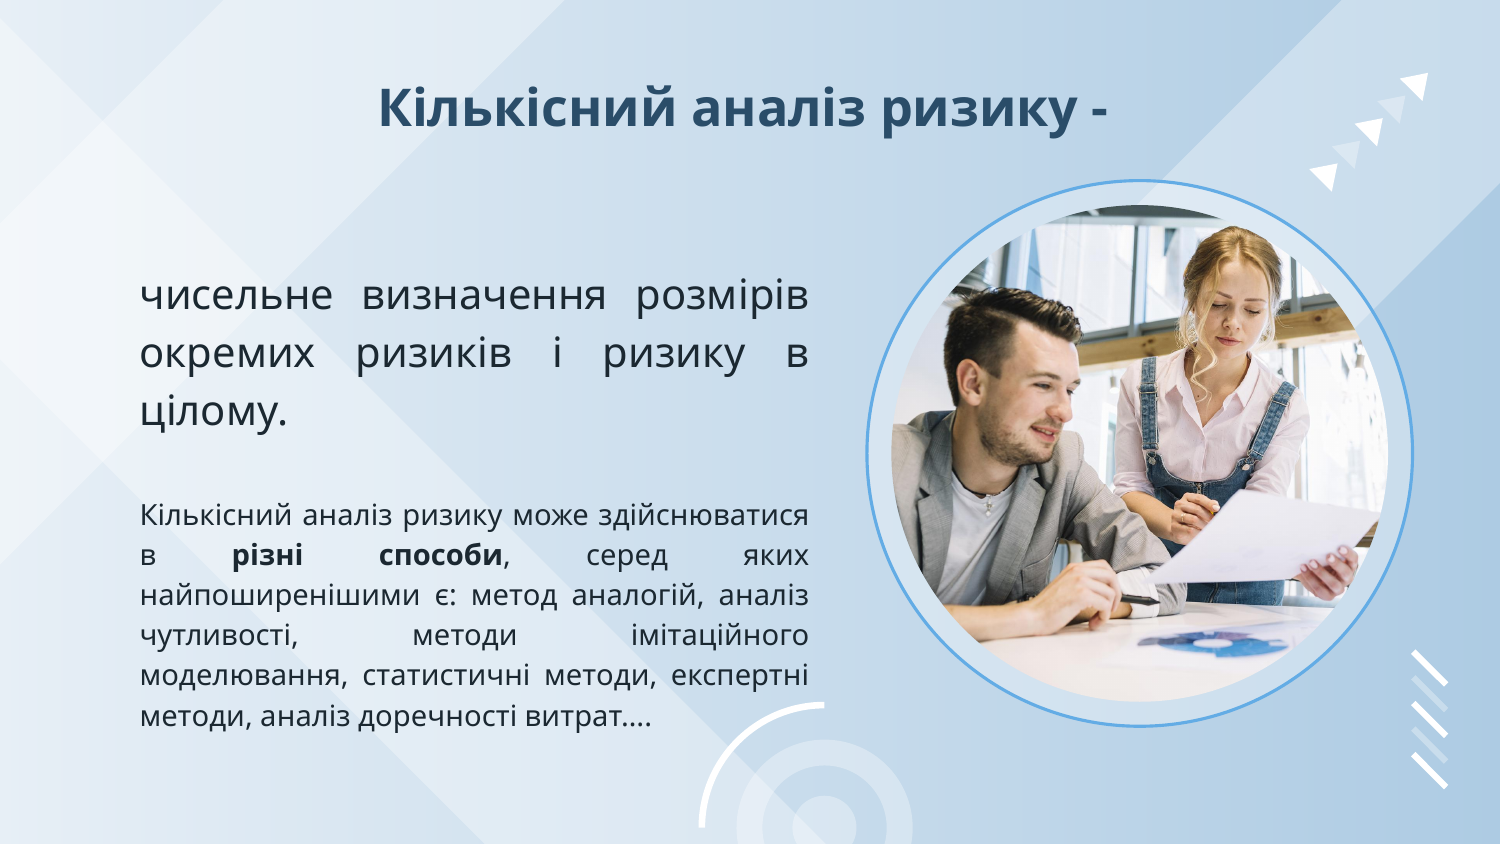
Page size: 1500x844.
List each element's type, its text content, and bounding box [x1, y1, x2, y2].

text_box [1031, 180, 1248, 203]
text_box [1047, 710, 1233, 727]
text_box [1393, 352, 1413, 555]
title Кількісний аналіз ризику - [124, 58, 1376, 153]
picture [891, 204, 1389, 702]
text_box [866, 353, 886, 554]
list чисельне визначення розмірів окремих ризиків і ризику в цілому. Кількісний аналіз ризику може здійснюватися в різні способи, серед яких найпоширенішими є: метод аналогій, аналіз чутливості, методи імітаційного моделювання, статистичні методи, експертні методи, аналіз доречності витрат…. [124, 245, 825, 662]
